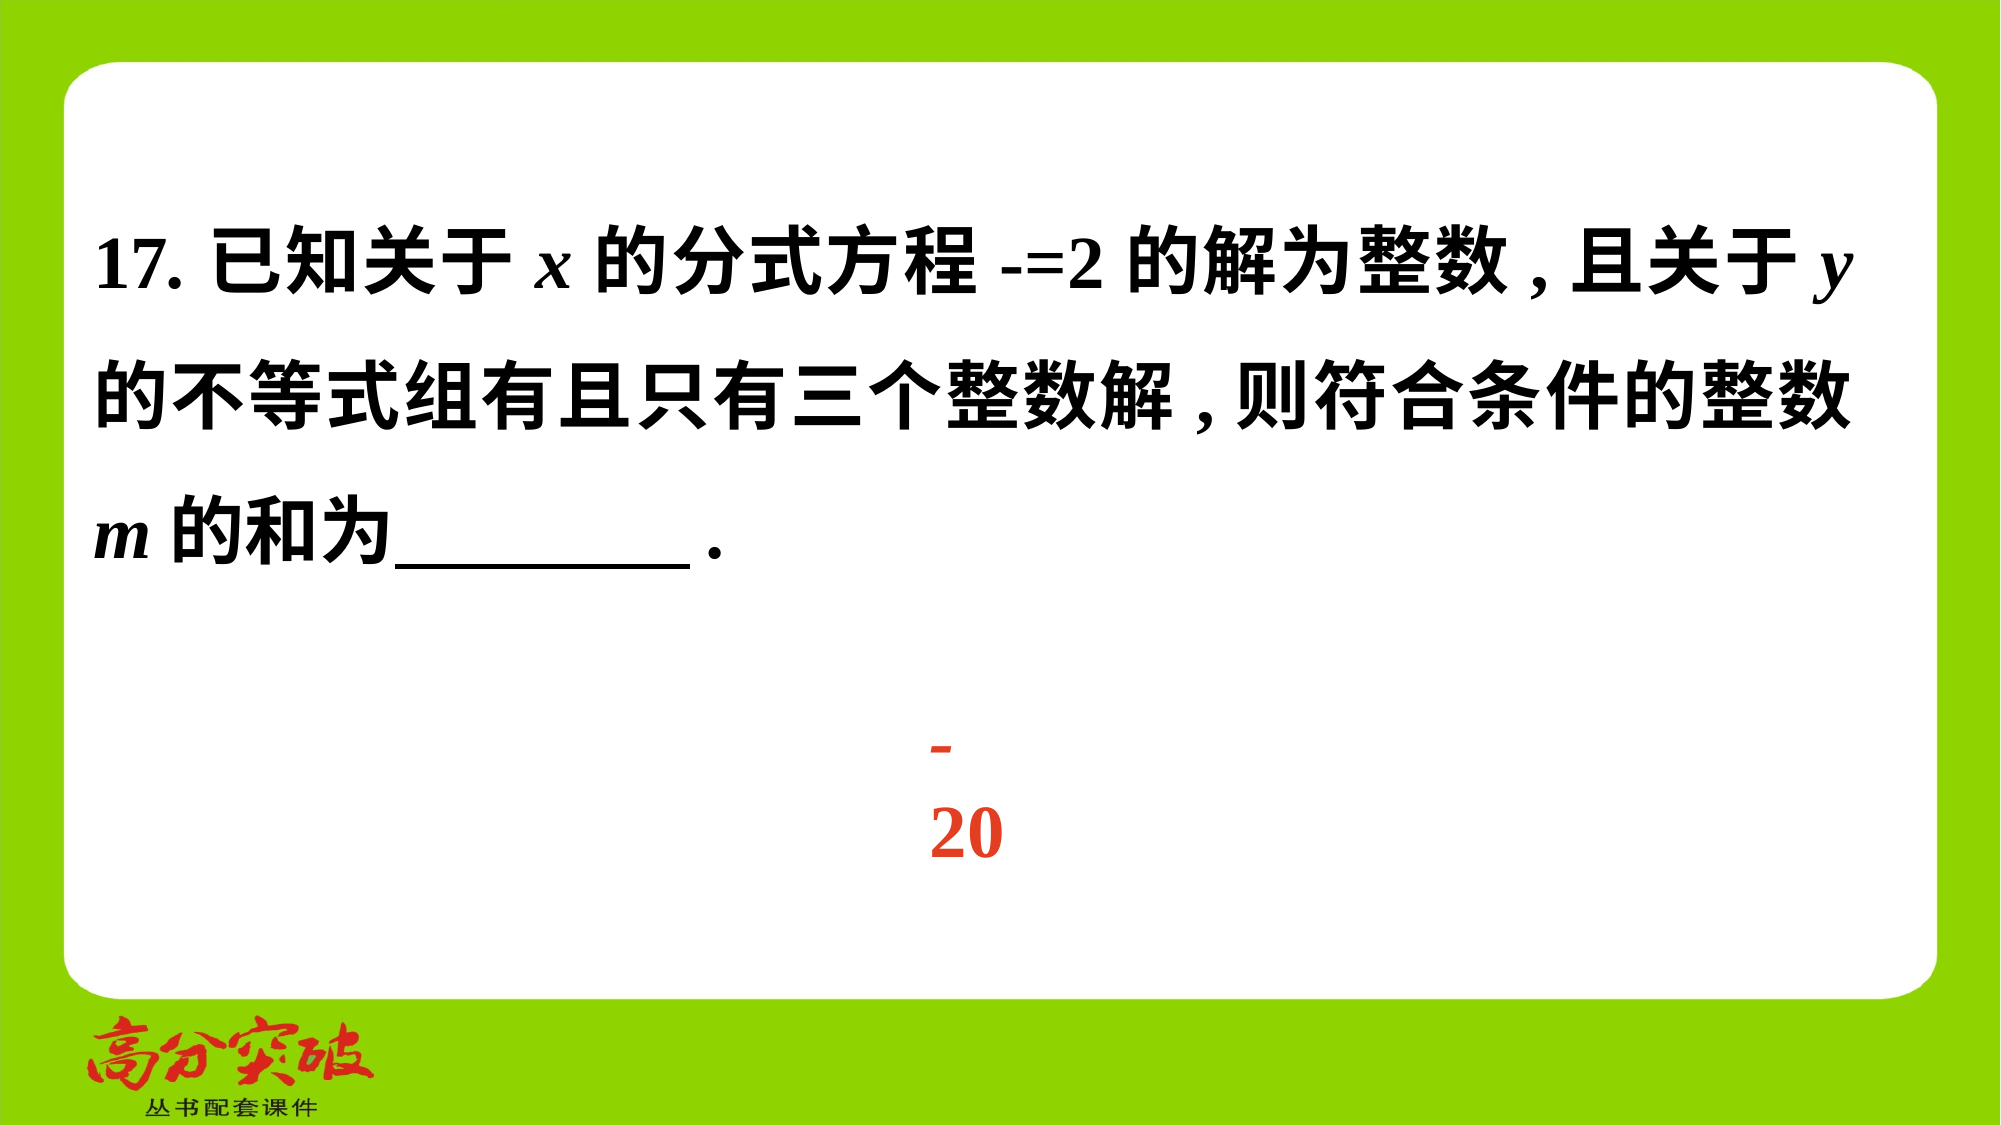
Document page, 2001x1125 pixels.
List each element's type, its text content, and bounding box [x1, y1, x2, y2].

picture [0, 0, 2001, 1125]
text_box -20 [915, 685, 1050, 971]
